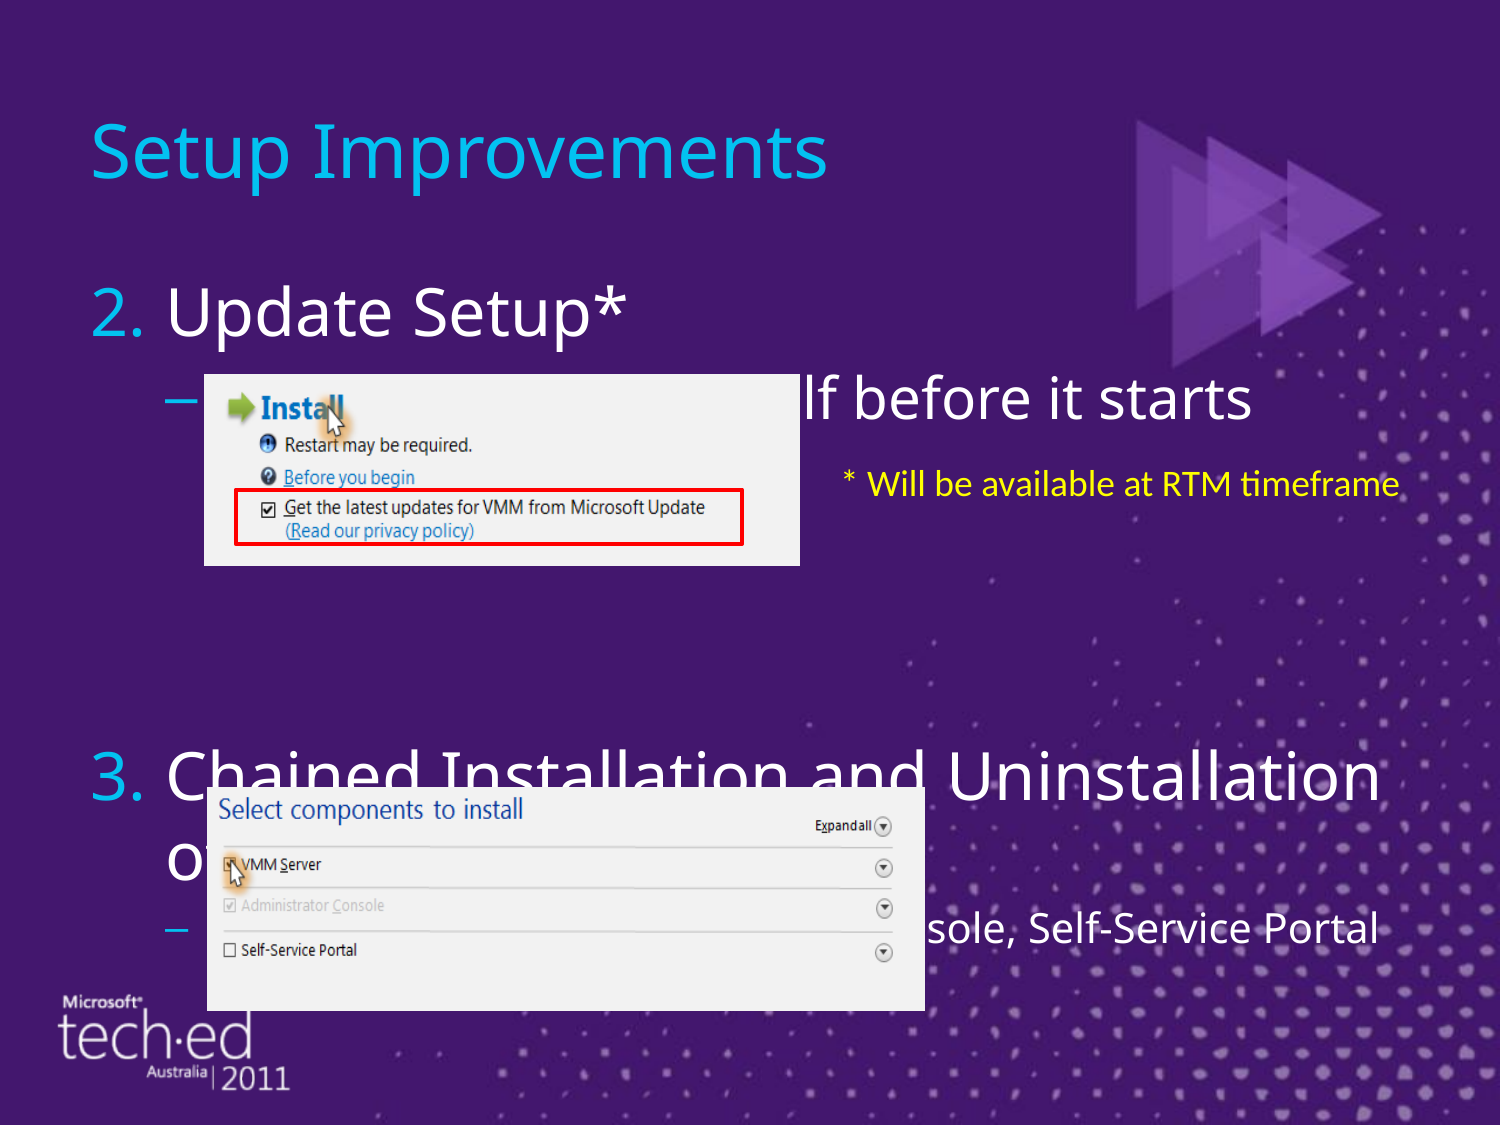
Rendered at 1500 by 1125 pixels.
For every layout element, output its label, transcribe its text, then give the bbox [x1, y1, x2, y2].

list Update Setup* Setup can update itself before it starts Chained Installation and Uninstallation of Components VMM Management Server, VMM Console, Self-Service Portal [75, 262, 1425, 1005]
picture [0, 0, 1500, 1125]
title Setup Improvements [75, 54, 1425, 243]
text_box * Will be available at RTM timeframe [825, 451, 1416, 512]
